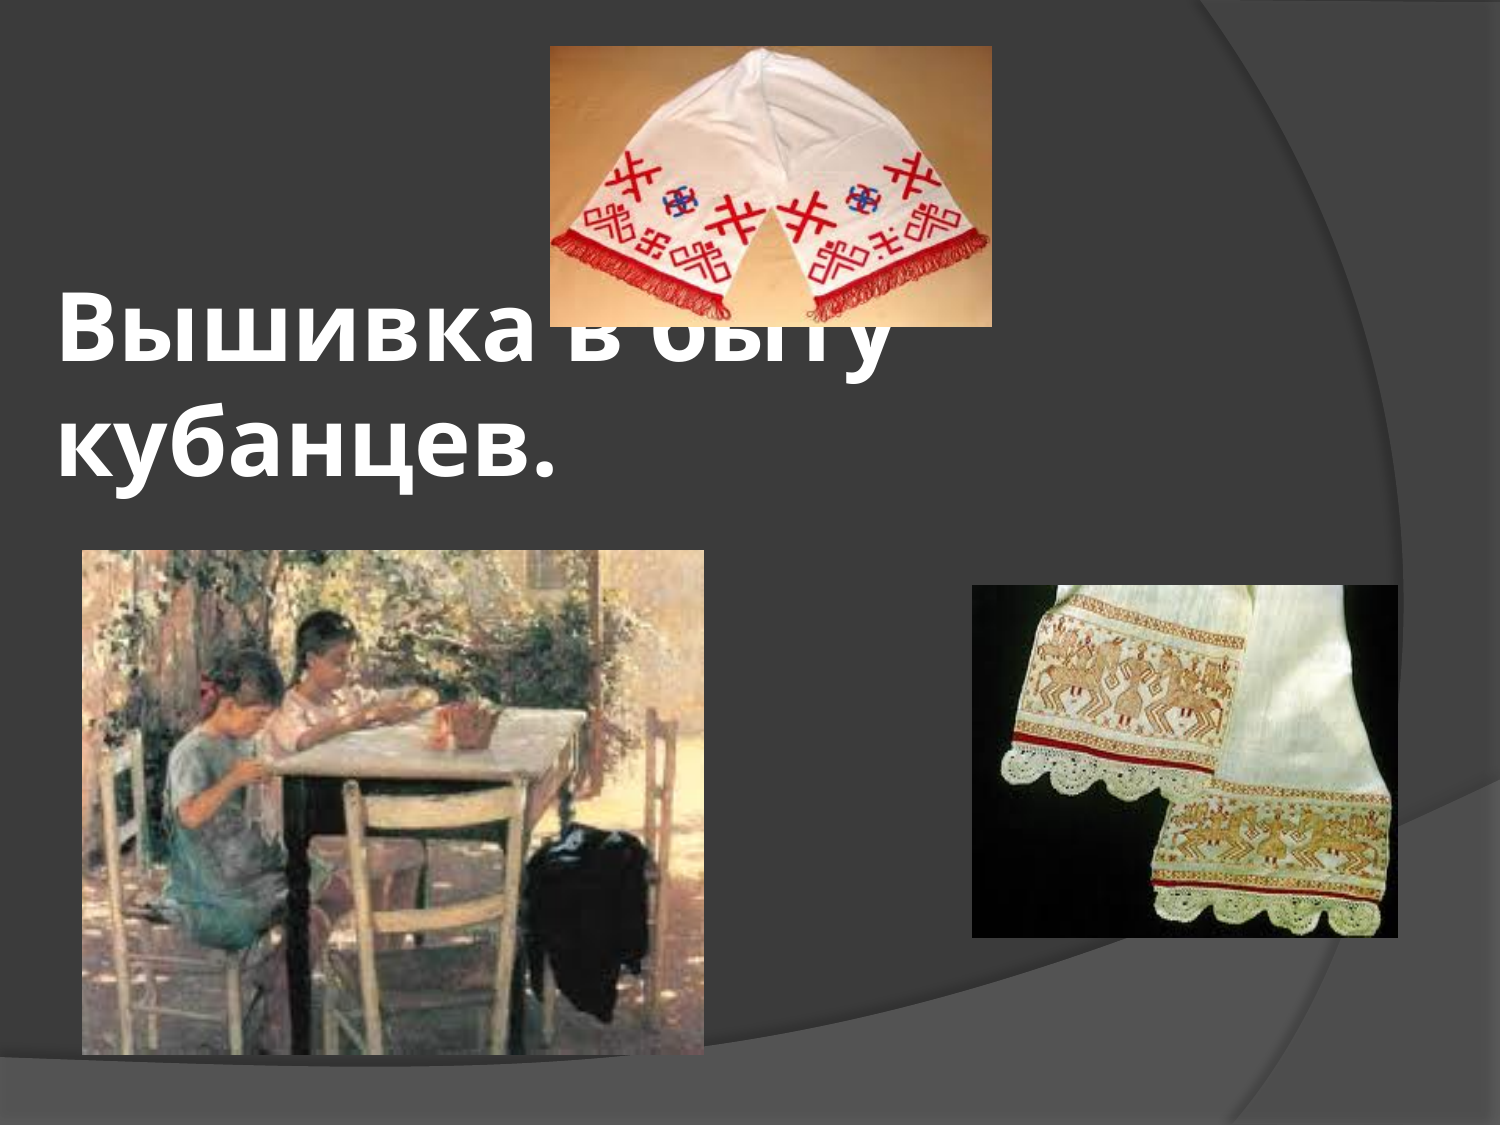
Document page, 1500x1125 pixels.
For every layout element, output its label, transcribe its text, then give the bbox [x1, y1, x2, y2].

picture [81, 550, 704, 1055]
picture [972, 585, 1398, 938]
title Вышивка в быту кубанцев. [46, 281, 1395, 481]
picture [550, 46, 992, 327]
